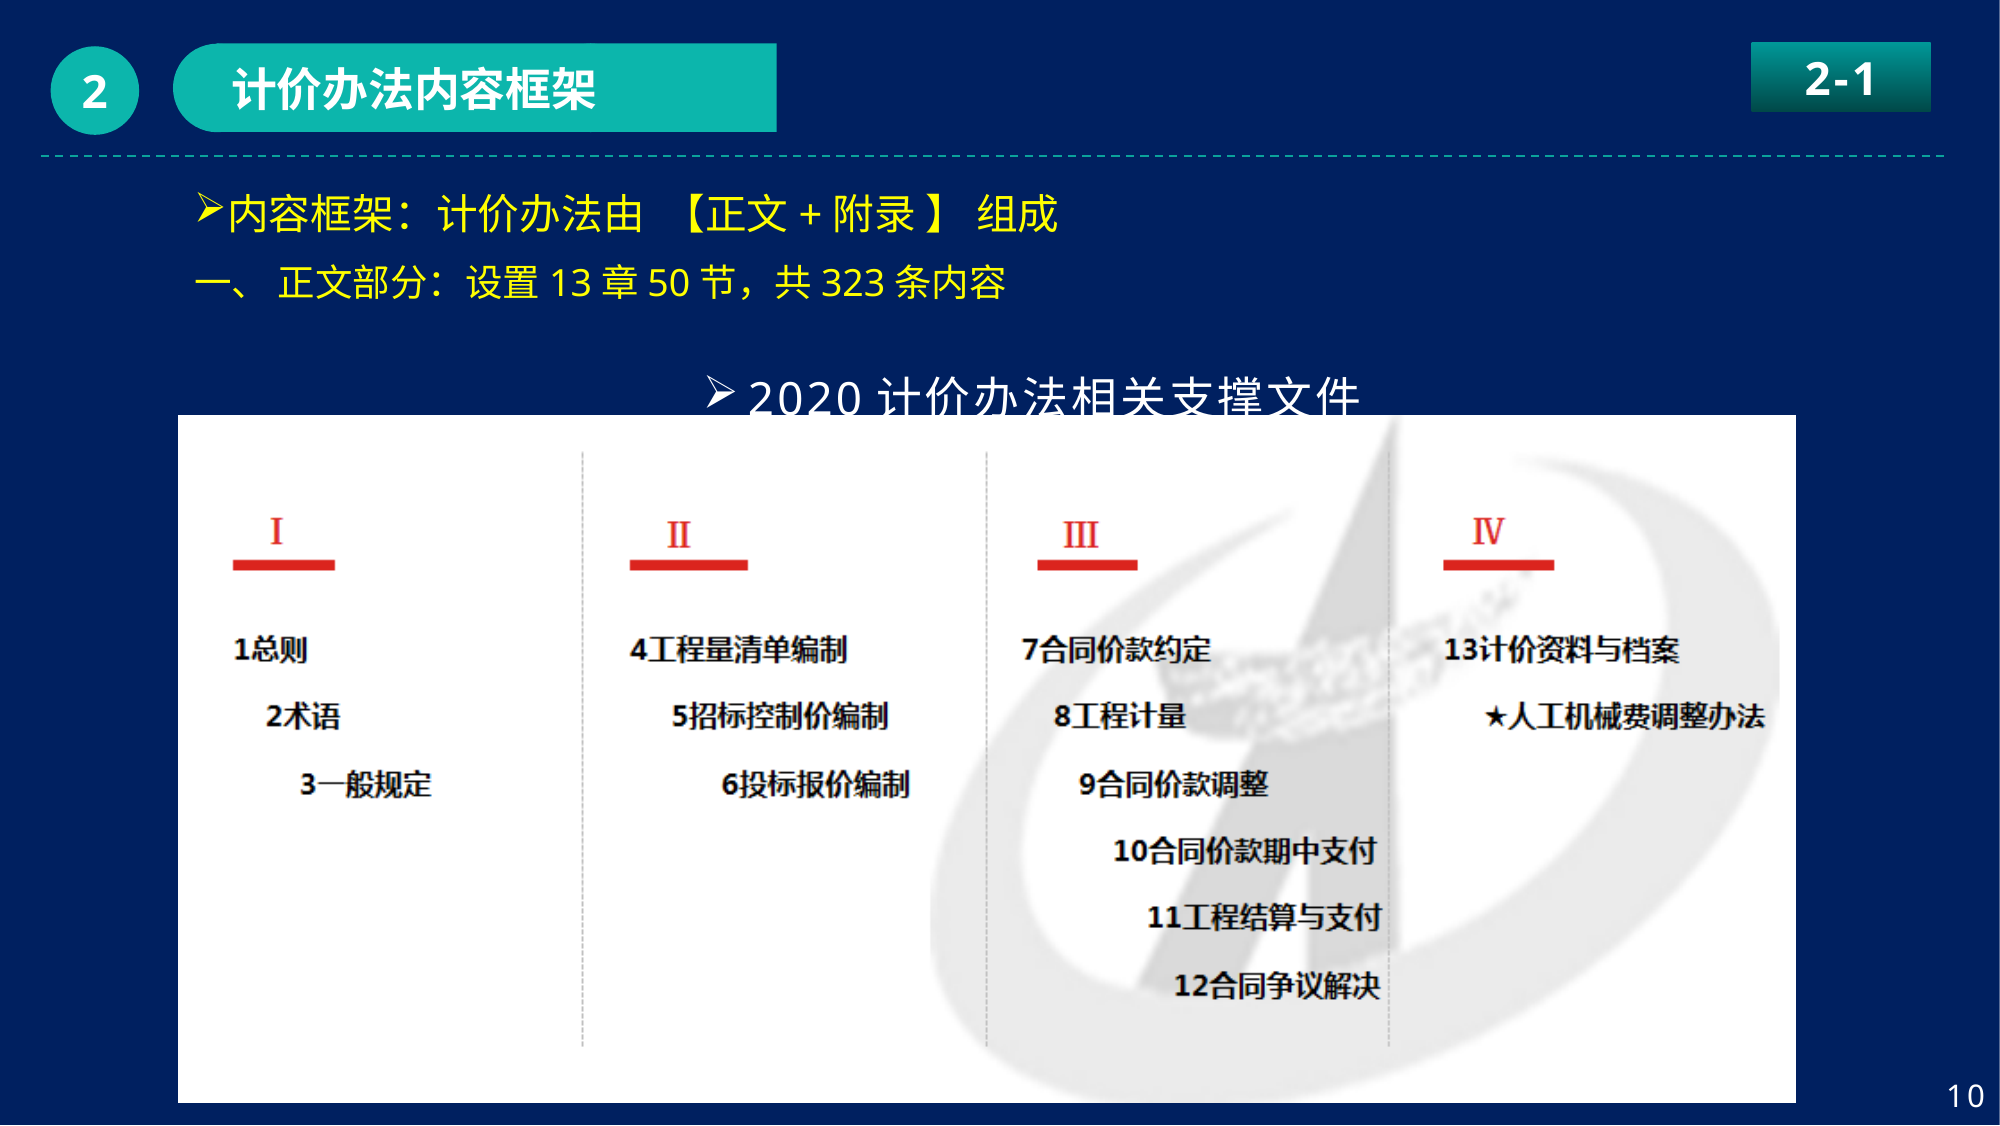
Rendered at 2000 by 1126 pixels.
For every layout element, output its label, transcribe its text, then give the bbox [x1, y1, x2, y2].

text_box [40, 43, 1950, 157]
text_box 10 [1905, 1065, 2000, 1126]
text_box 内容框架：计价办法由 【正文+附录 】 组成 一、 正文部分：设置13章50节，共323条内容 [179, 164, 1797, 312]
picture [178, 415, 1796, 1103]
text_box 2020计价办法相关支撑文件 2020计价办法内容框架 新老计价办法构架变化对比 新老计价办法对比主要内容变化说明 [688, 312, 1568, 415]
